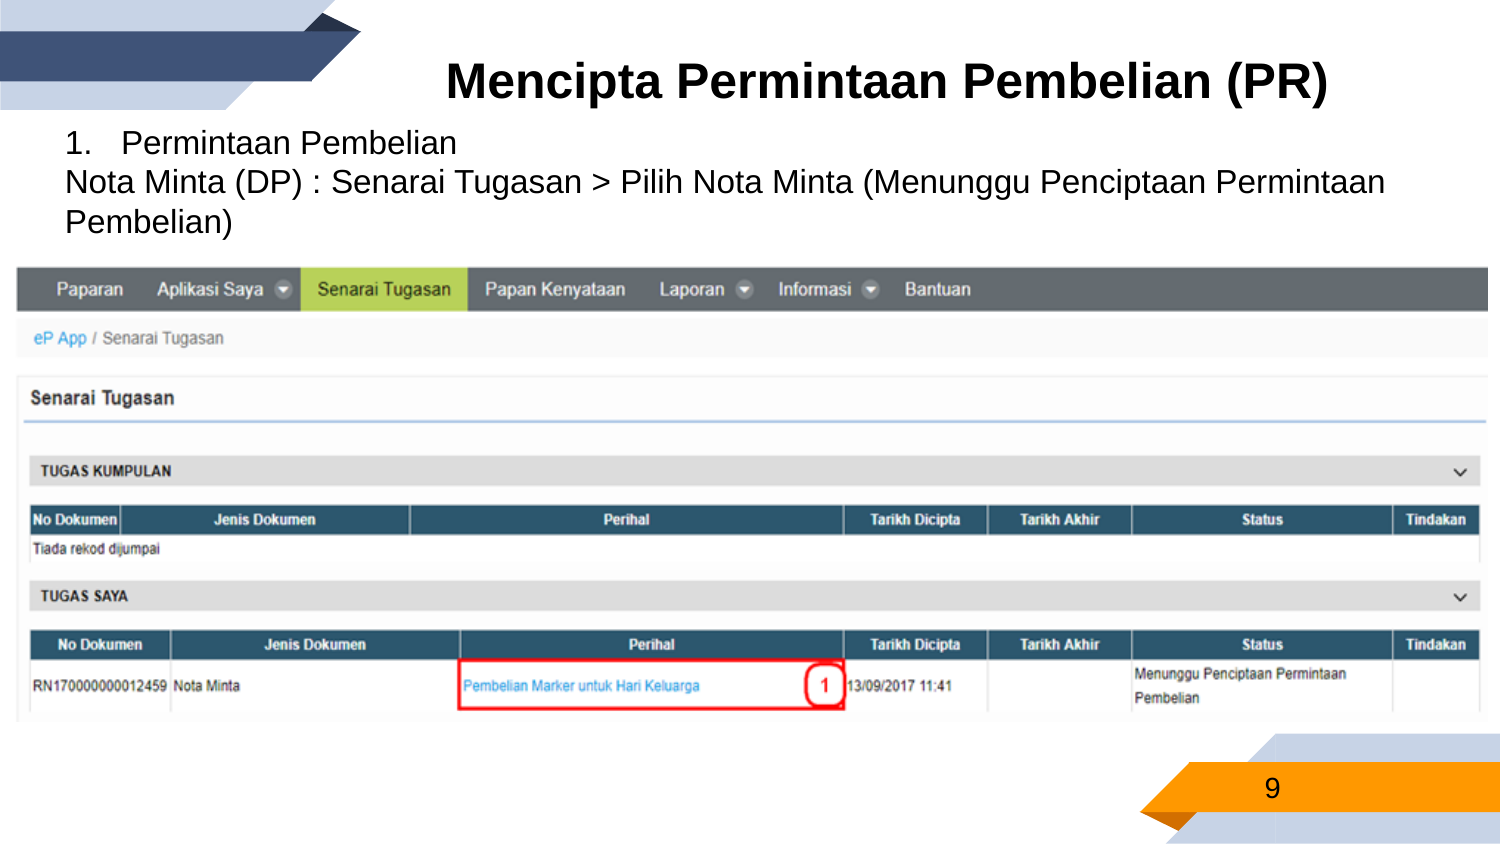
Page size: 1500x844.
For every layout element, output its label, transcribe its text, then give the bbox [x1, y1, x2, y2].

slide_number 9 [1249, 760, 1494, 813]
picture [12, 265, 1488, 723]
text_box Permintaan Pembelian Nota Minta (DP) : Senarai Tugasan > Pilih Nota Minta (Menunggu Penciptaan Permintaan Pembelian) [49, 113, 1475, 248]
text_box Mencipta Permintaan Pembelian (PR) [323, 45, 1452, 111]
